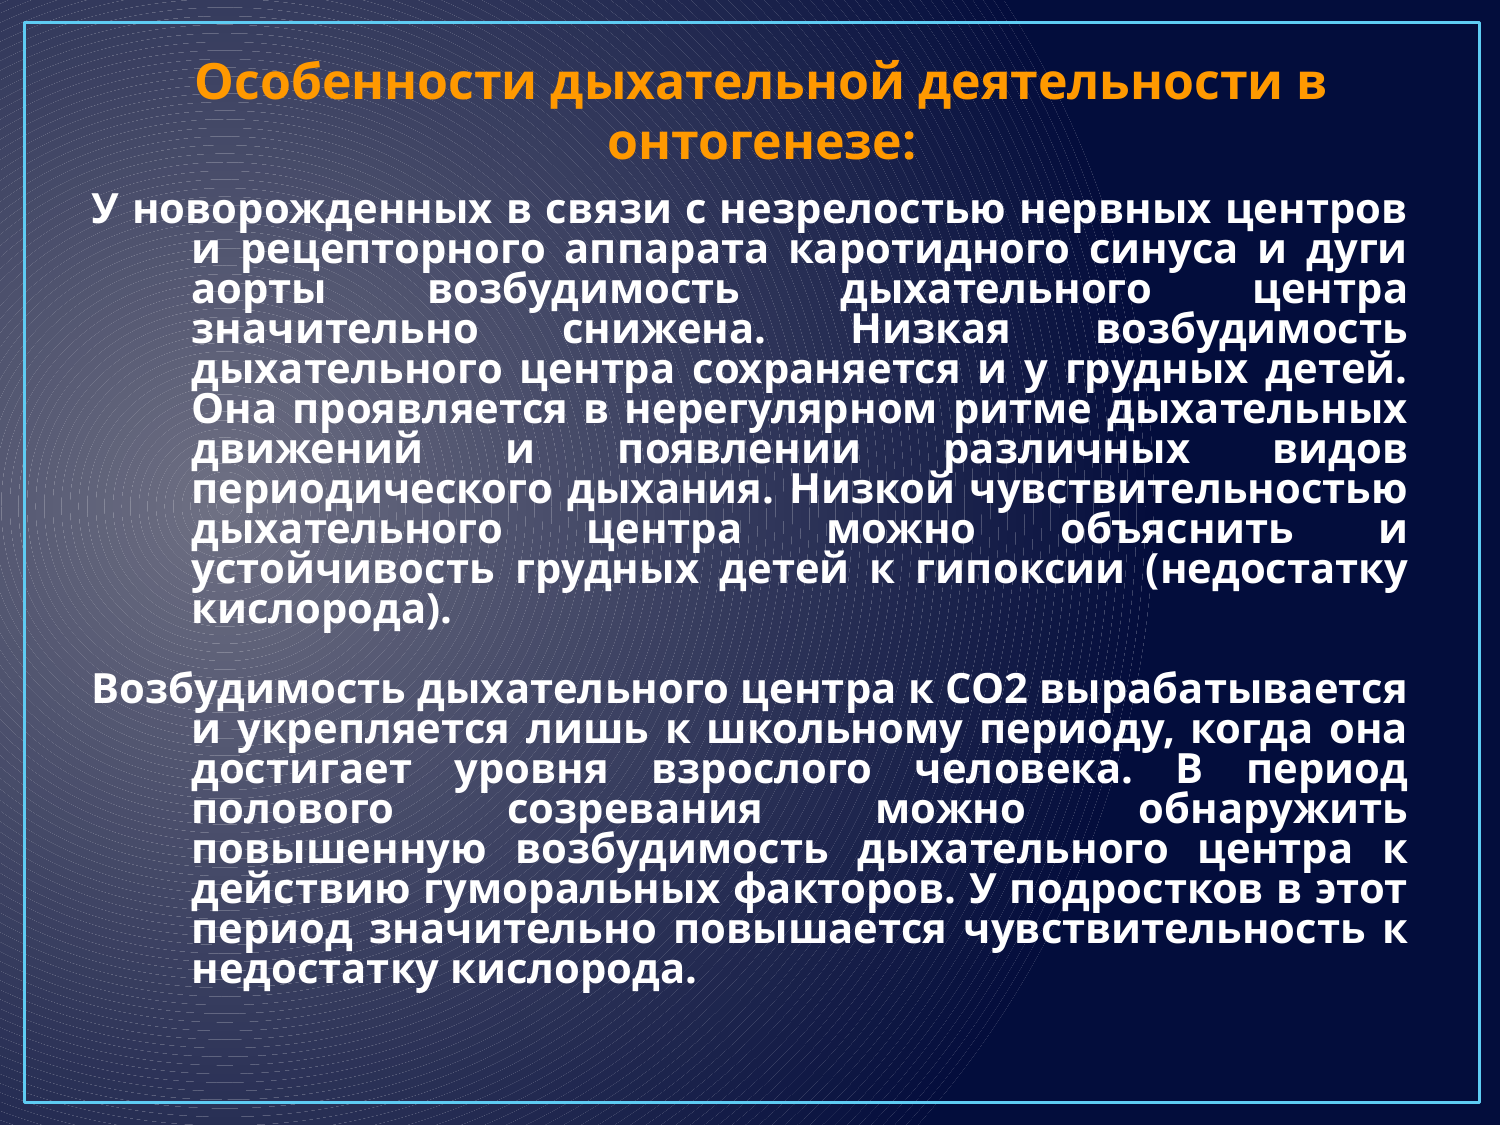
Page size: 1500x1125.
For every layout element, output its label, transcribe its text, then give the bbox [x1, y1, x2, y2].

text_box У новорожденных в связи с незрелостью нервных центров и рецепторного аппарата каротидного синуса и дуги аорты возбудимость дыхательного центра значительно снижена. Низкая возбудимость дыхательного центра сохраняется и у грудных детей. Она проявляется в нерегулярном ритме дыхательных движений и появлении различных видов периодического дыхания. Низкой чувствительностью дыхательного центра можно объяснить и устойчивость грудных детей к гипоксии (недостатку кислорода). Возбудимость дыхательного центра к СО2 вырабатывается и укрепляется лишь к школьному периоду, когда она достигает уровня взрослого человека. В период полового созре­вания можно обнаружить повышенную возбудимость дыхательного центра к действию гуморальных факторов. У подростков в этот период значительно повышается чувствительность к недостатку кислорода. [76, 184, 1424, 999]
text_box Особенности дыхательной деятельности в онтогенезе: [76, 42, 1447, 178]
